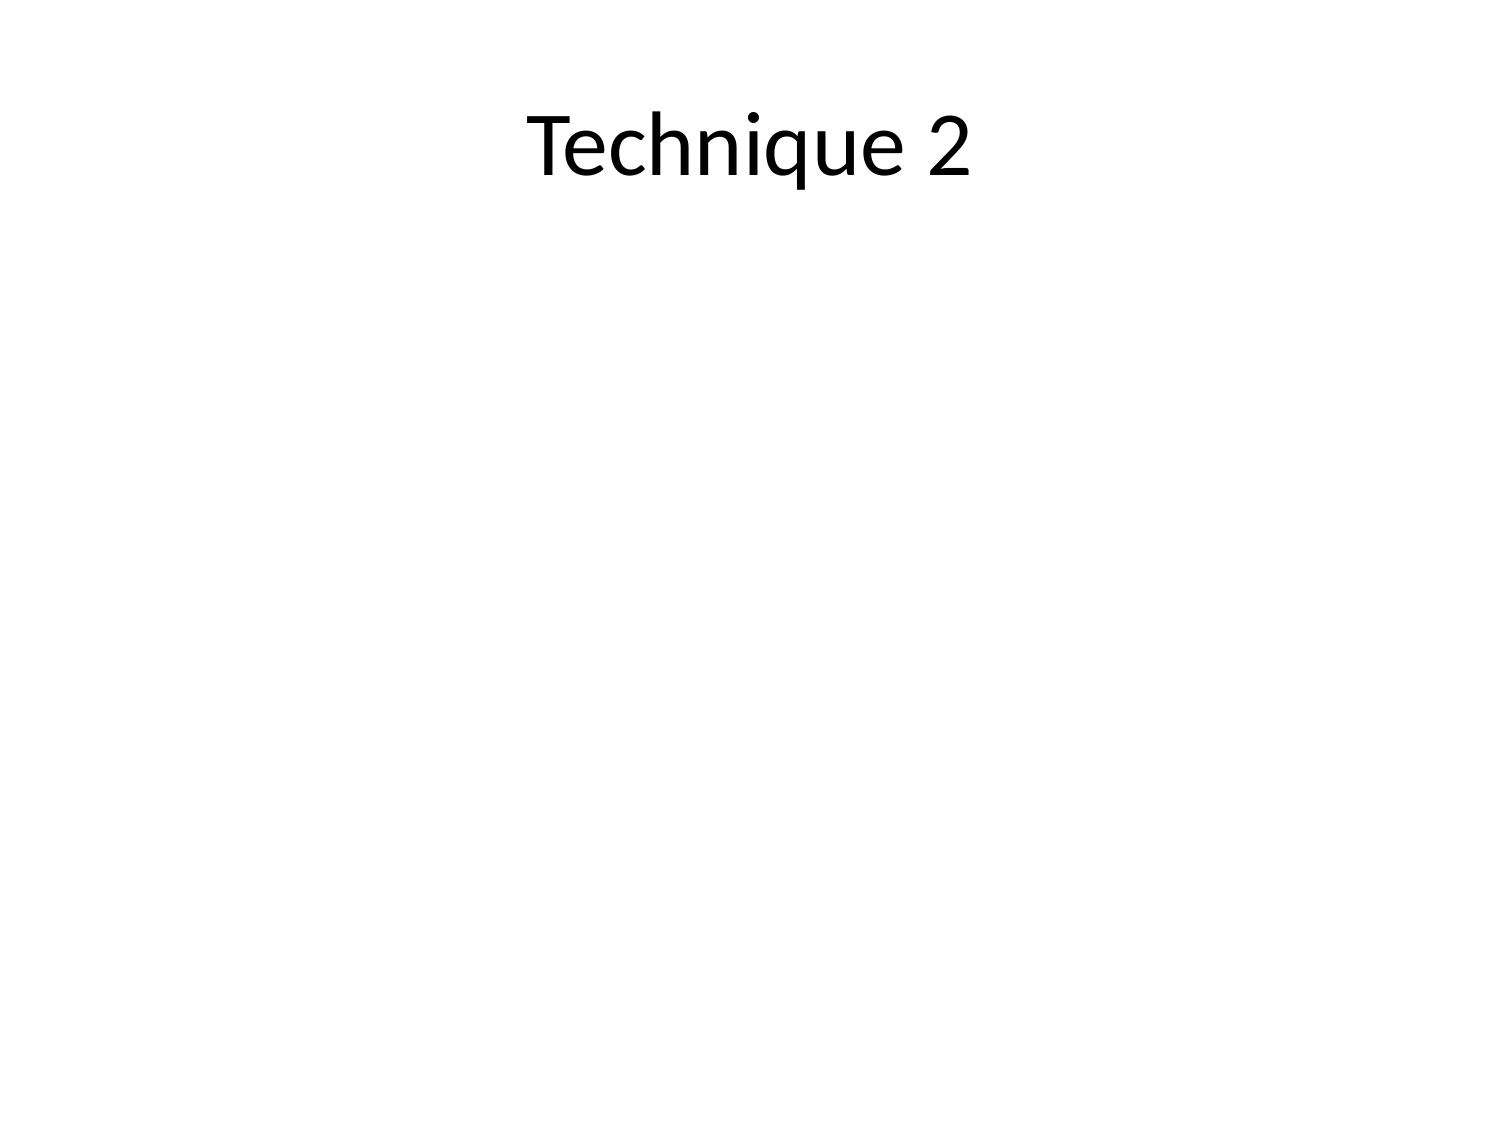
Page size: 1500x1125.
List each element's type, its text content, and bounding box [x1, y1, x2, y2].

title Technique 2 [75, 45, 1425, 233]
